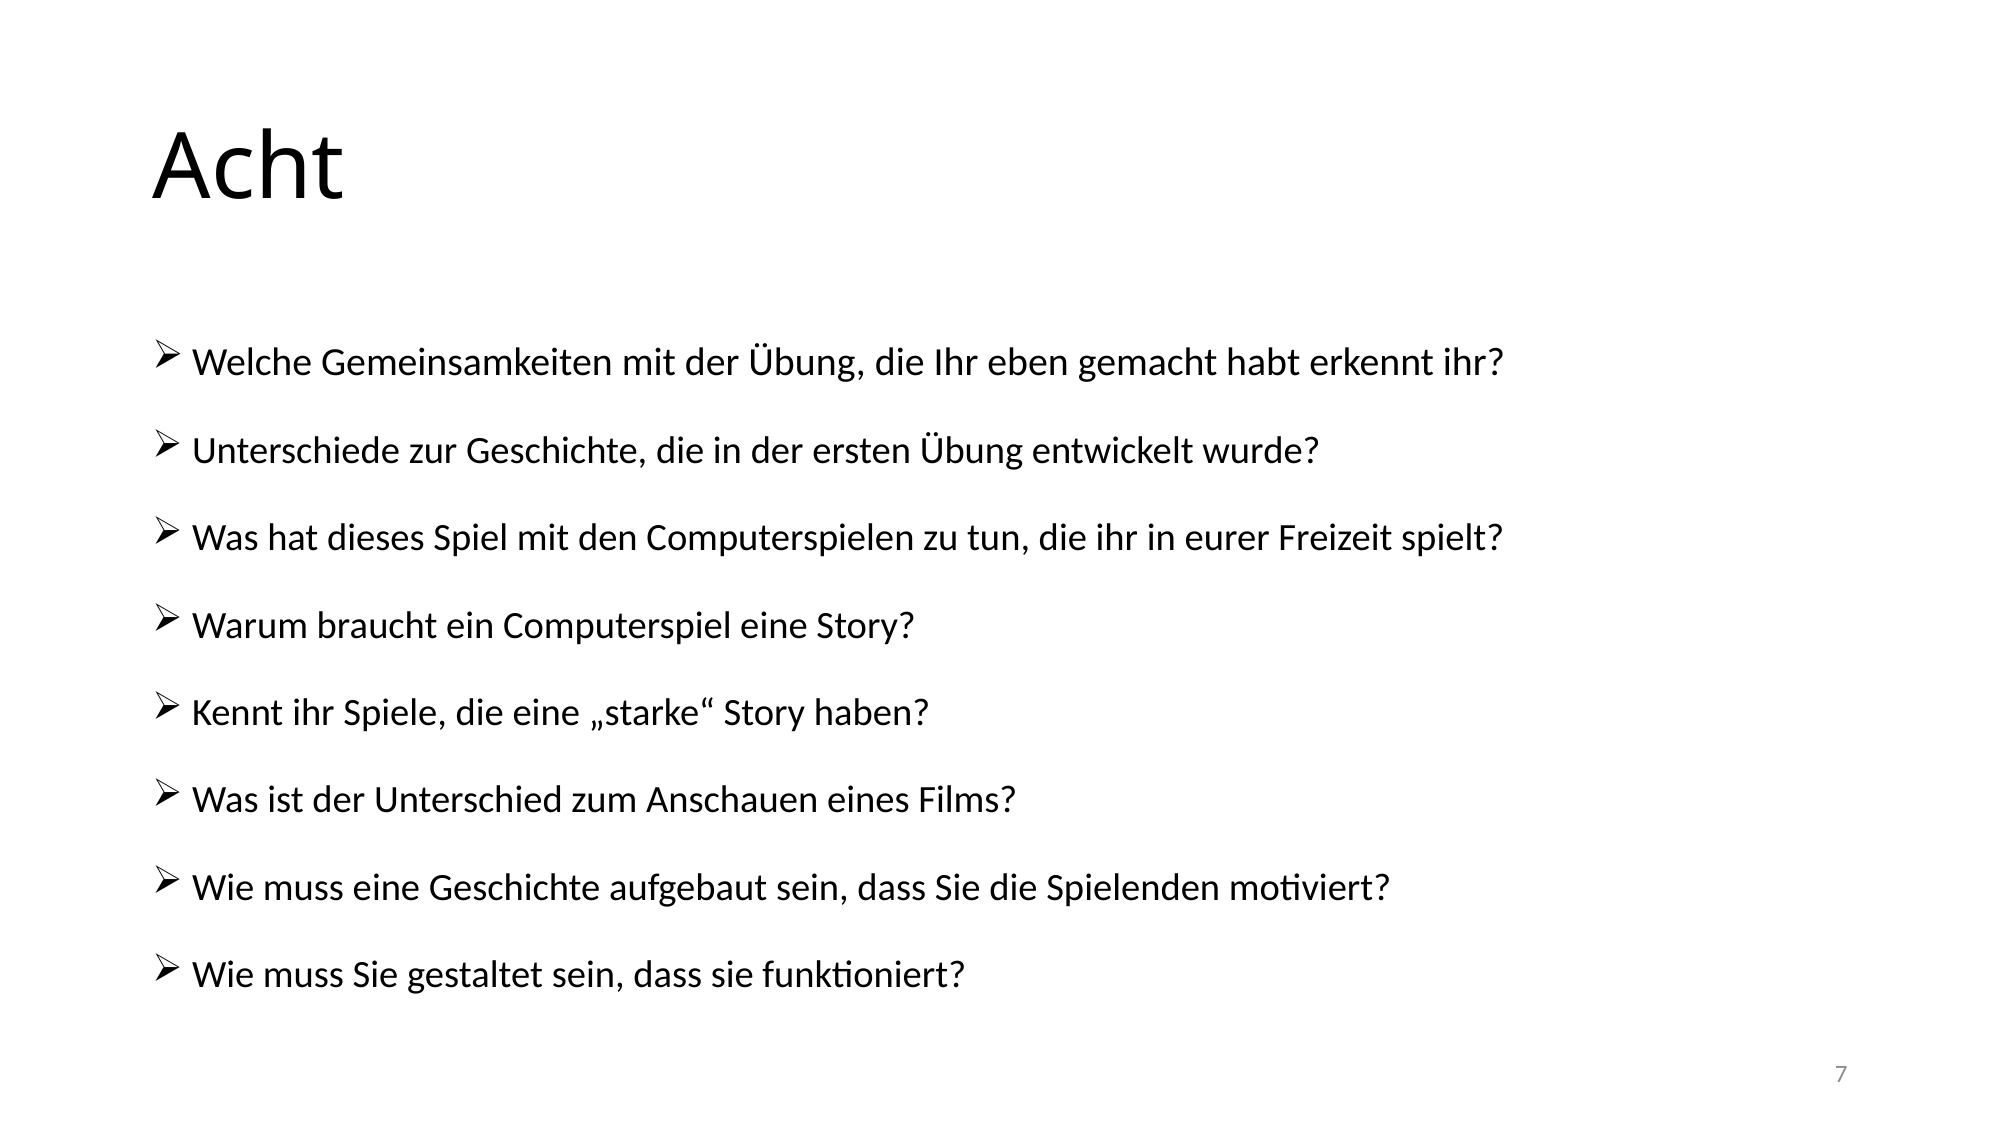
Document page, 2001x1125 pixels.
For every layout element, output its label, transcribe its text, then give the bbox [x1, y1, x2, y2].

slide_number 7 [1412, 1042, 1863, 1103]
list Welche Gemeinsamkeiten mit der Übung, die Ihr eben gemacht habt erkennt ihr? Unterschiede zur Geschichte, die in der ersten Übung entwickelt wurde? Was hat dieses Spiel mit den Computerspielen zu tun, die ihr in eurer Freizeit spielt? Warum braucht ein Computerspiel eine Story? Kennt ihr Spiele, die eine „starke“ Story haben? Was ist der Unterschied zum Anschauen eines Films? Wie muss eine Geschichte aufgebaut sein, dass Sie die Spielenden motiviert? Wie muss Sie gestaltet sein, dass sie funktioniert? [137, 299, 1863, 1014]
title Acht [137, 59, 1863, 278]
